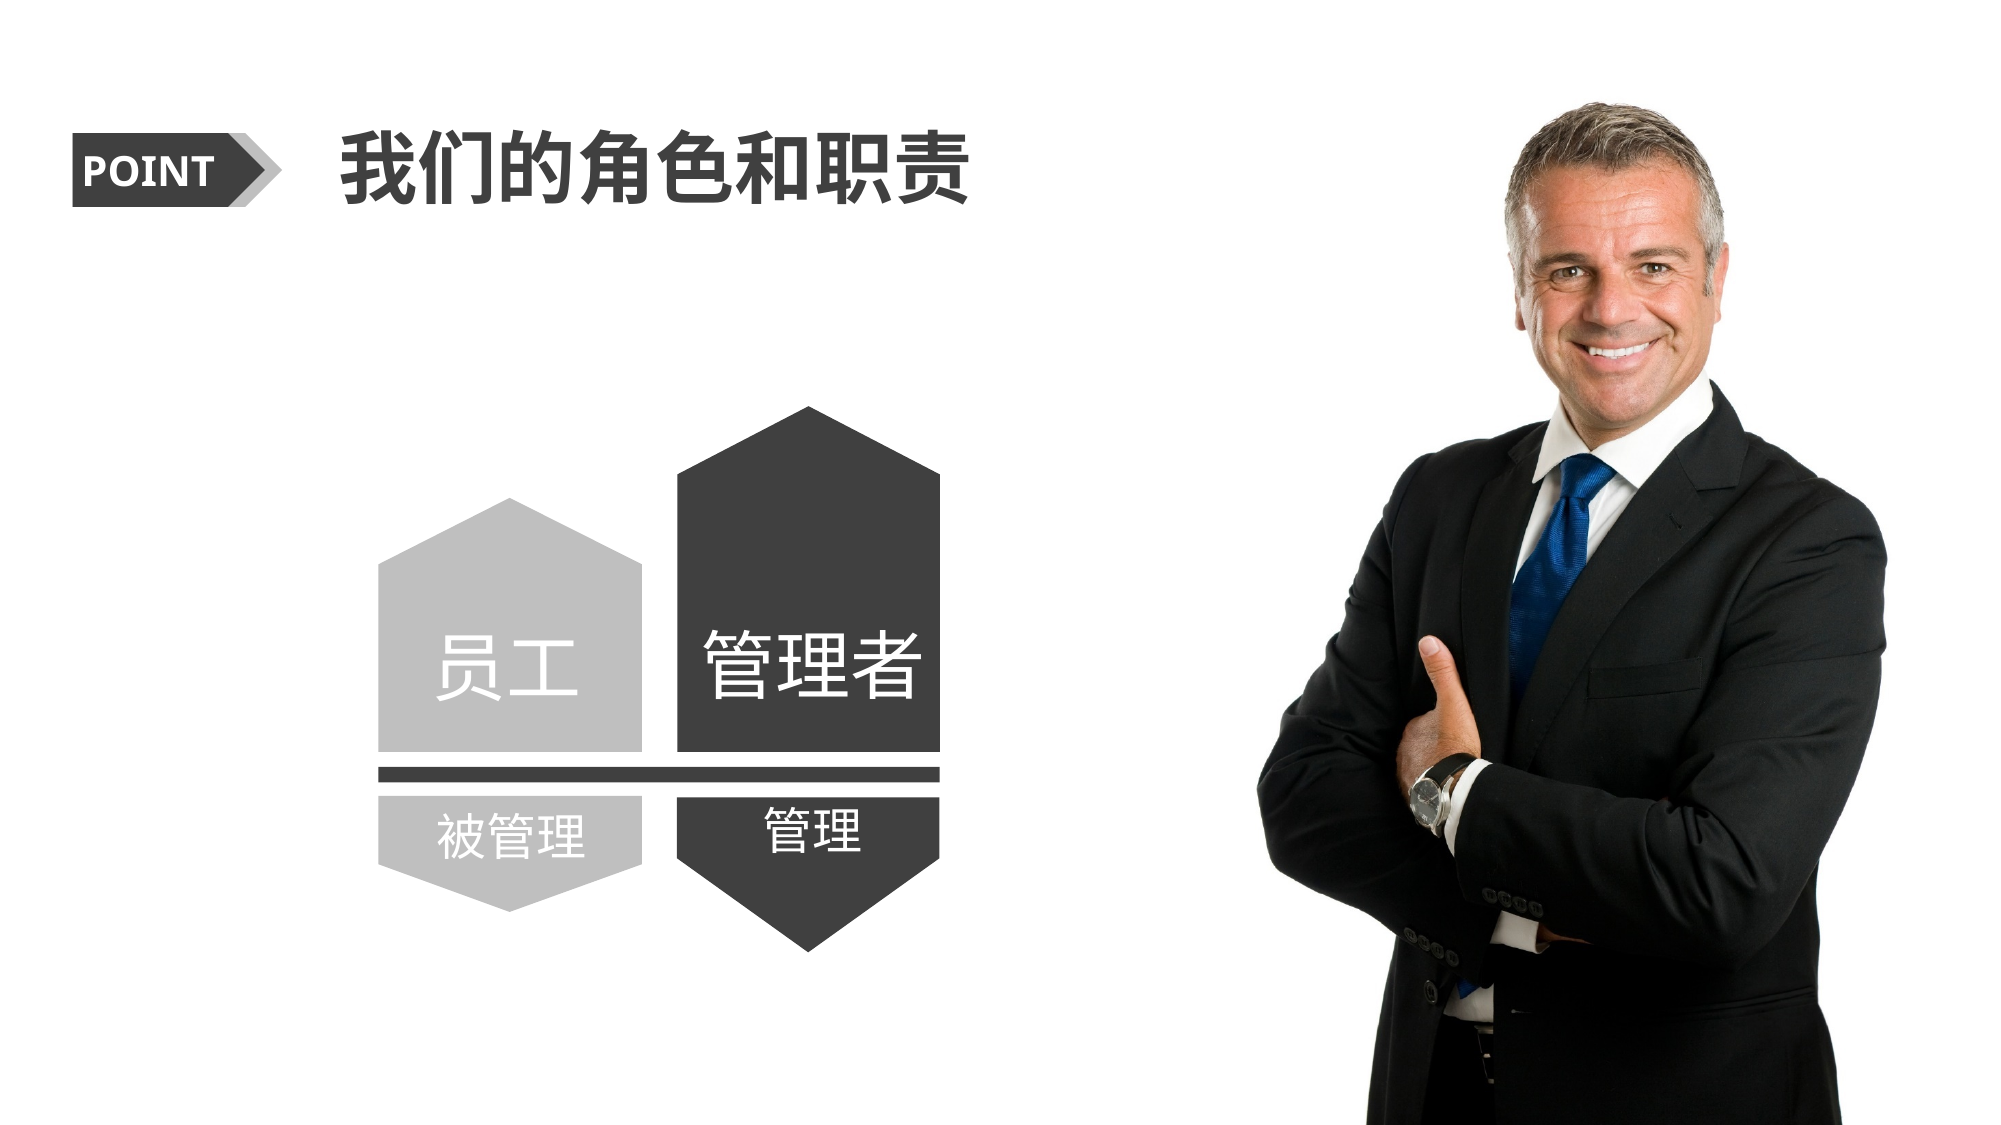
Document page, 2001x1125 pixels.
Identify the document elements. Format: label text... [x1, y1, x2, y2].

text_box 管理者 [672, 611, 953, 716]
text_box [72, 132, 283, 208]
picture [1200, 0, 1949, 1125]
text_box 管理 [672, 792, 953, 868]
text_box [378, 766, 940, 783]
text_box POINT [287, 137, 684, 202]
text_box [378, 497, 642, 612]
text_box 被管理 [371, 798, 652, 873]
text_box [690, 868, 926, 953]
text_box 员工 [366, 612, 646, 718]
text_box 我们的角色和职责 [323, 111, 1012, 221]
text_box [402, 873, 618, 912]
text_box [677, 716, 940, 752]
text_box [677, 406, 940, 611]
text_box [378, 718, 642, 752]
